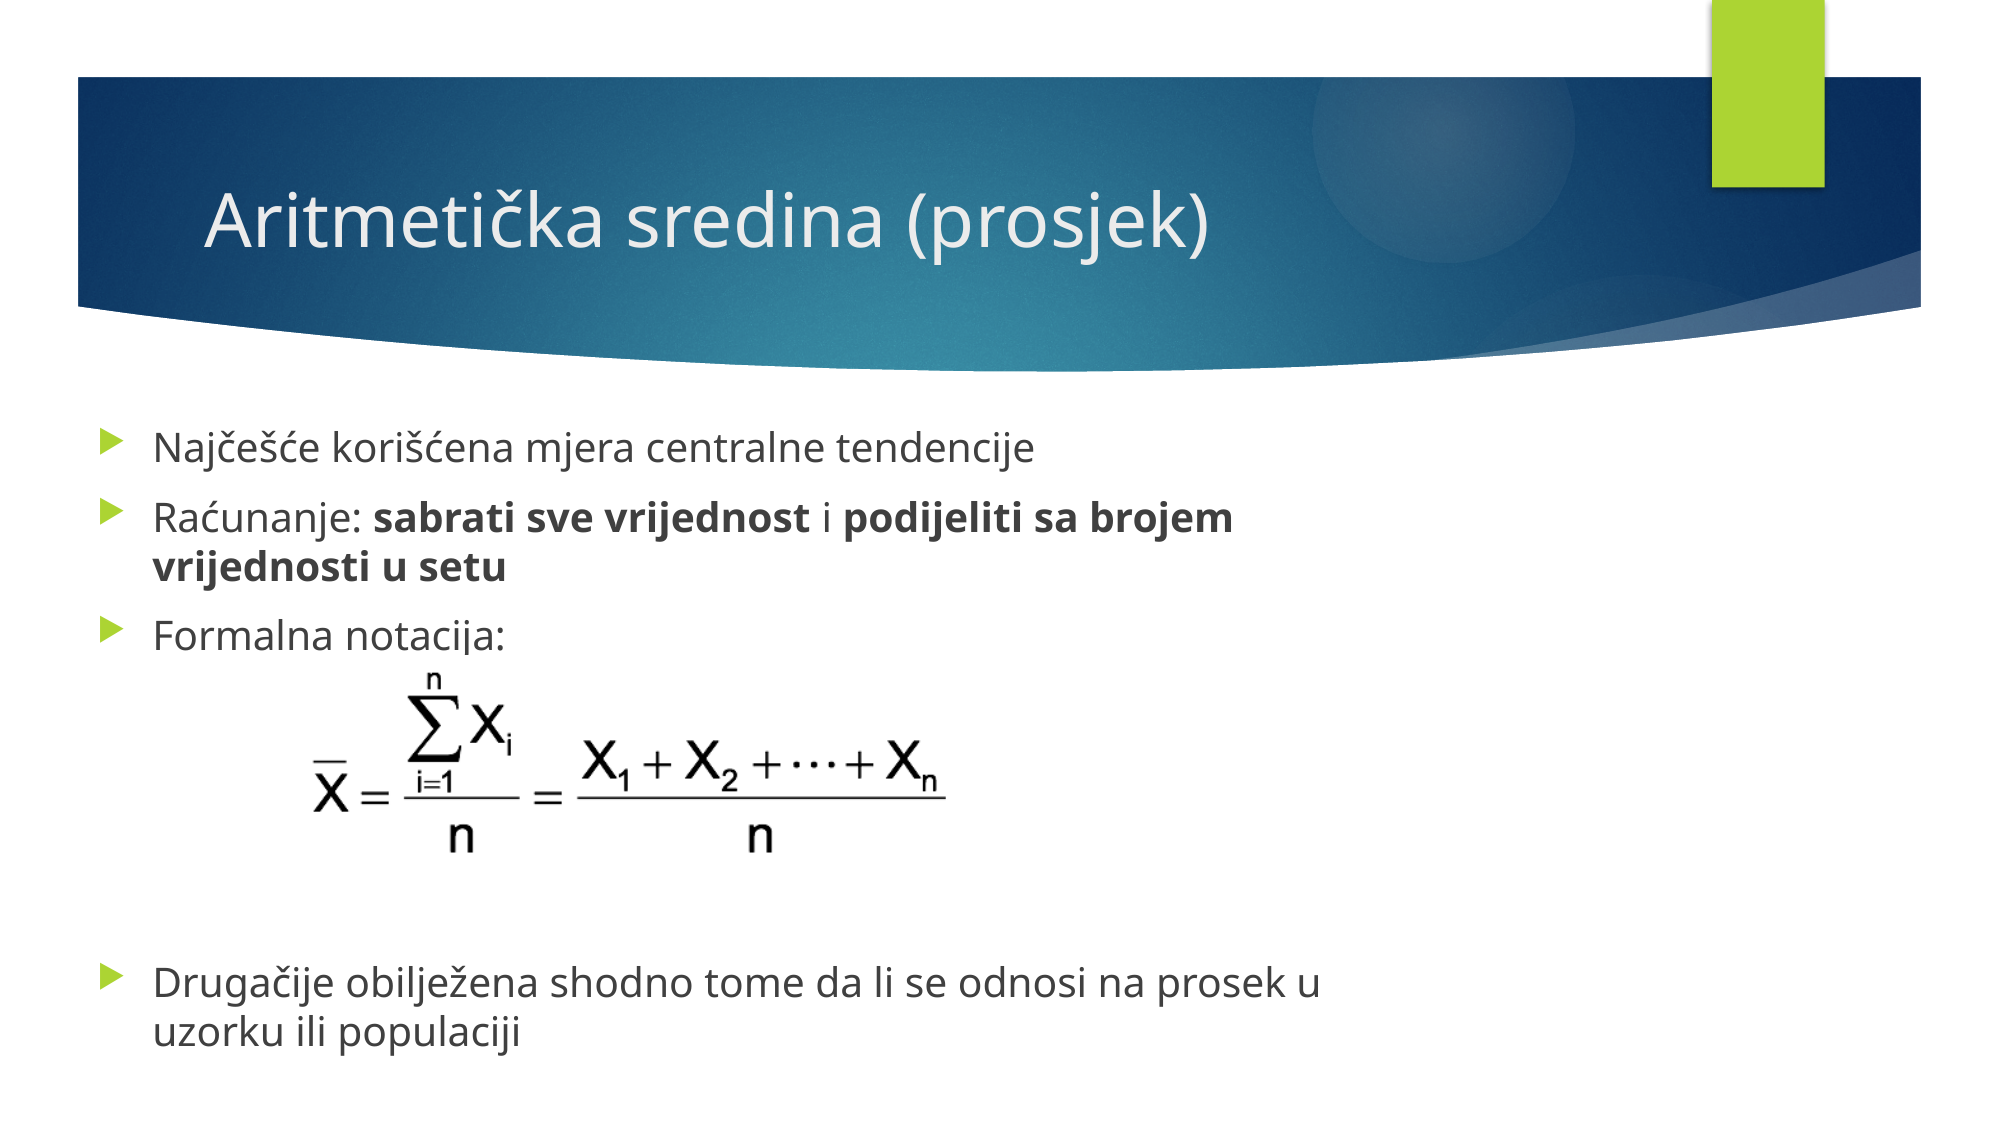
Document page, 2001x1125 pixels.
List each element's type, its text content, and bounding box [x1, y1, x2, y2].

title Aritmetička sredina (prosjek) [189, 159, 1627, 276]
picture [282, 655, 979, 882]
list Najčešće korišćena mjera centralne tendencije Raćunanje: sabrati sve vrijednost i podijeliti sa brojem vrijednosti u setu Formalna notacija: Drugačije obilježena shodno tome da li se odnosi na prosek u uzorku ili populaciji [82, 414, 1458, 1068]
